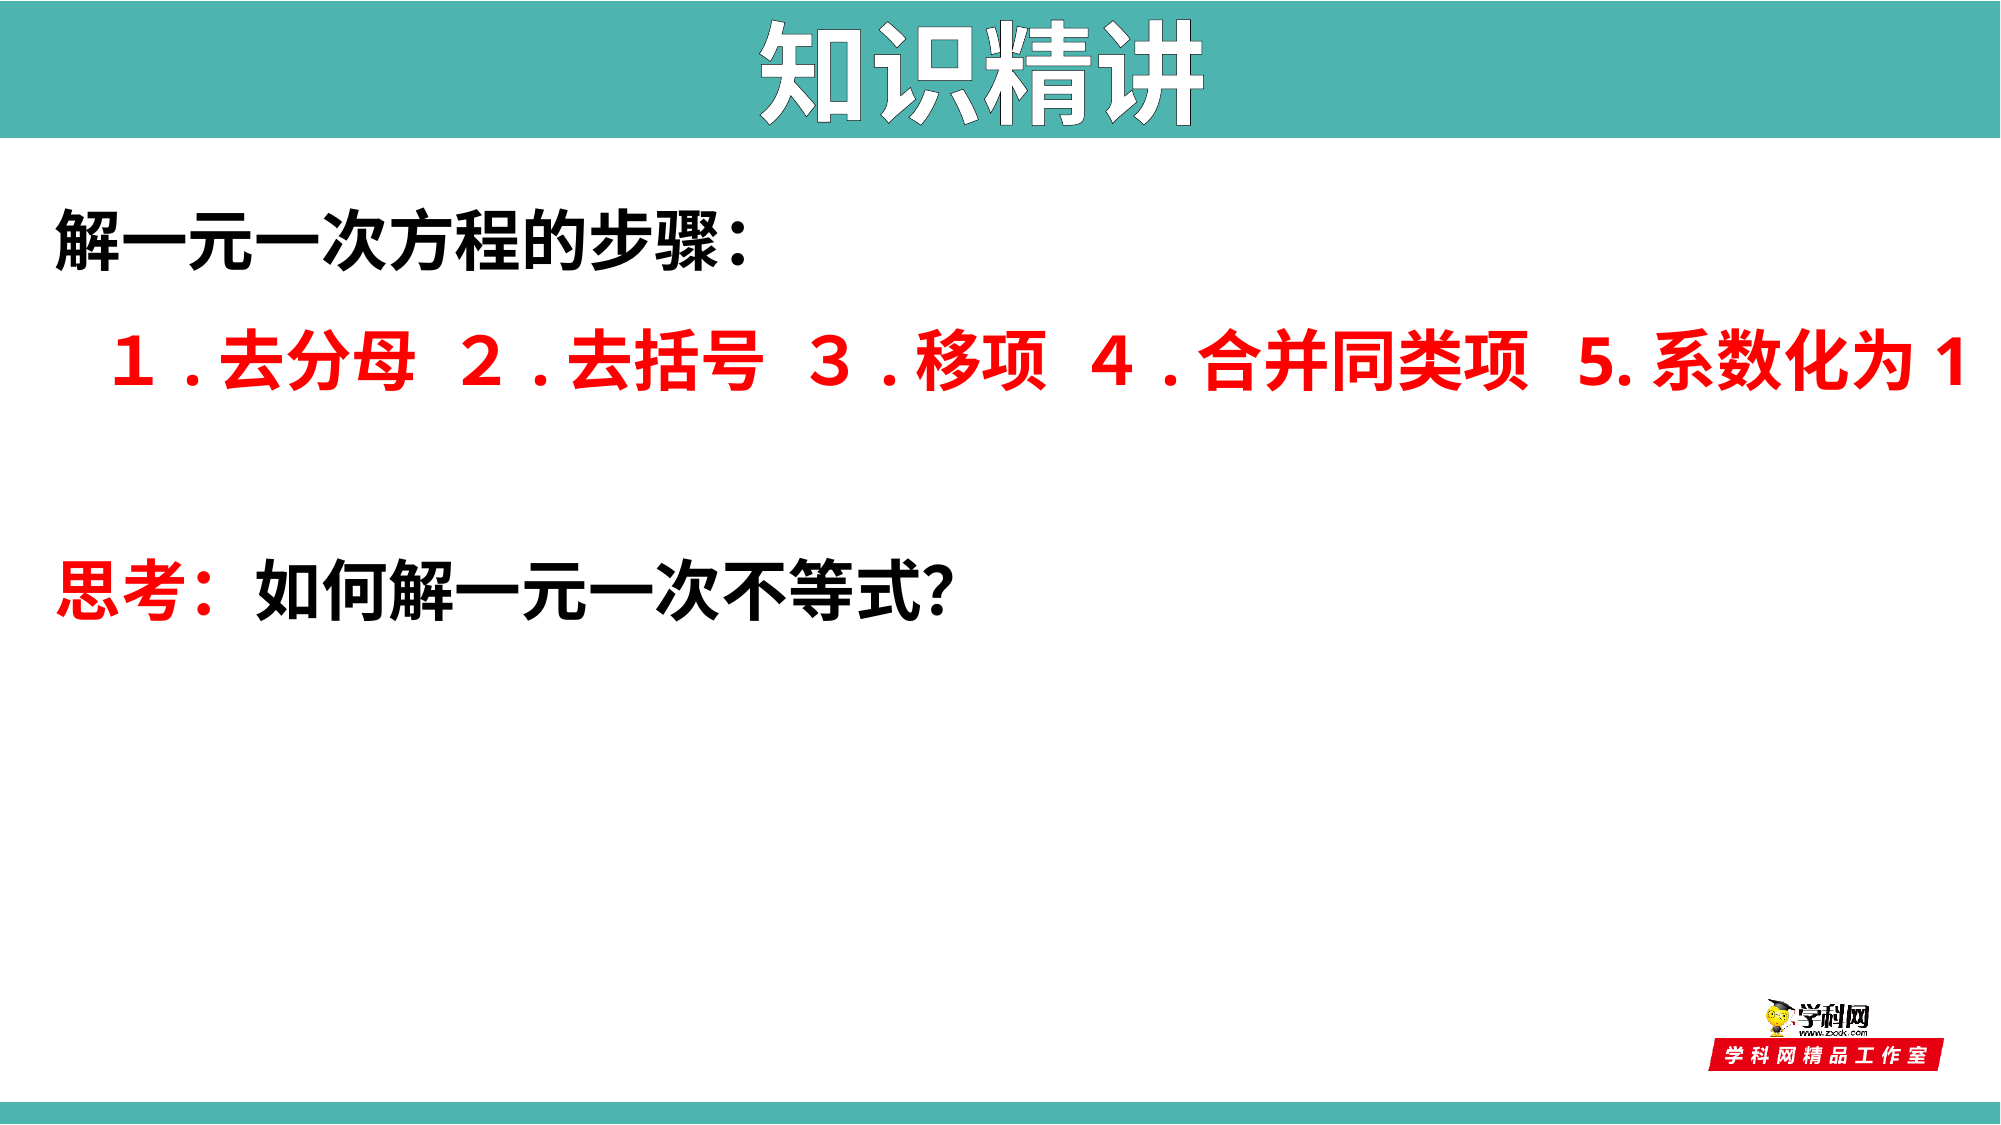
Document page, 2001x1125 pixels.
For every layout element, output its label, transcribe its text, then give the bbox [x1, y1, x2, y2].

text_box 解一元一次方程的步骤： １.去分母 ２.去括号 ３.移项 ４.合并同类项 5.系数化为1 [39, 151, 2000, 407]
text_box 思考：如何解一元一次不等式？ [39, 501, 1194, 637]
text_box 知识精讲 [742, 0, 1223, 146]
picture [0, 1, 2001, 1124]
